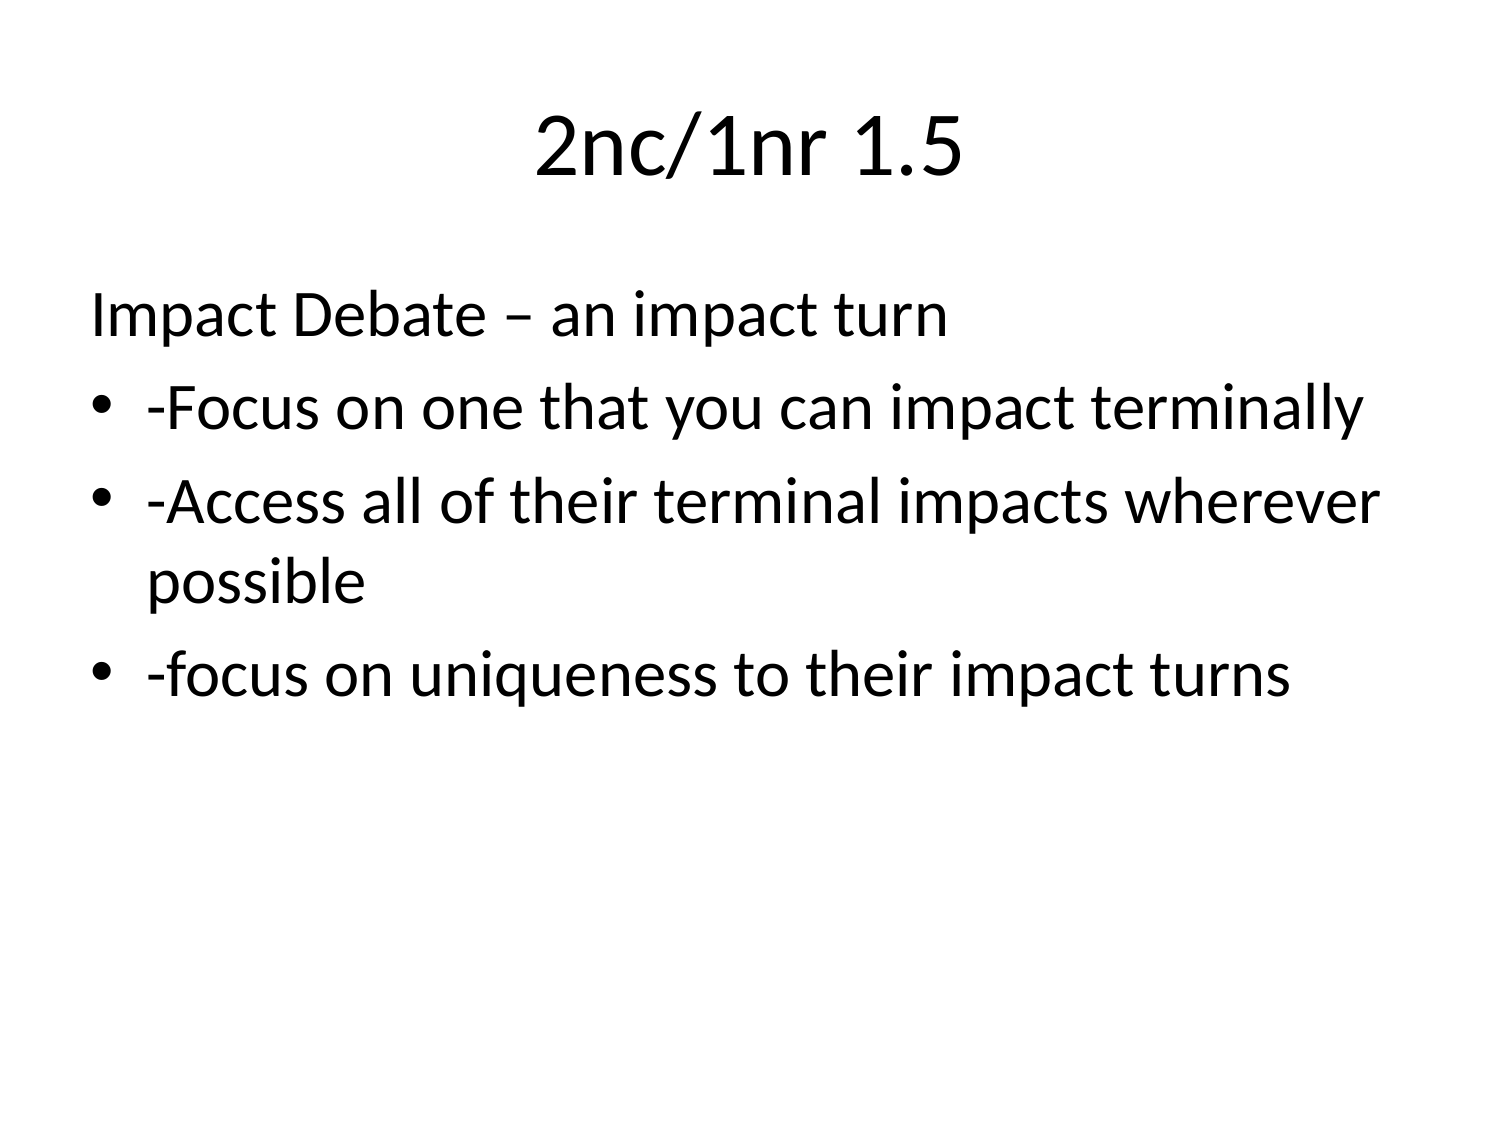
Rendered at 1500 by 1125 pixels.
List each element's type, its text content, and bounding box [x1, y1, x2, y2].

title 2nc/1nr 1.5 [75, 45, 1425, 233]
list Impact Debate – an impact turn -Focus on one that you can impact terminally -Access all of their terminal impacts wherever possible -focus on uniqueness to their impact turns [75, 262, 1425, 1005]
